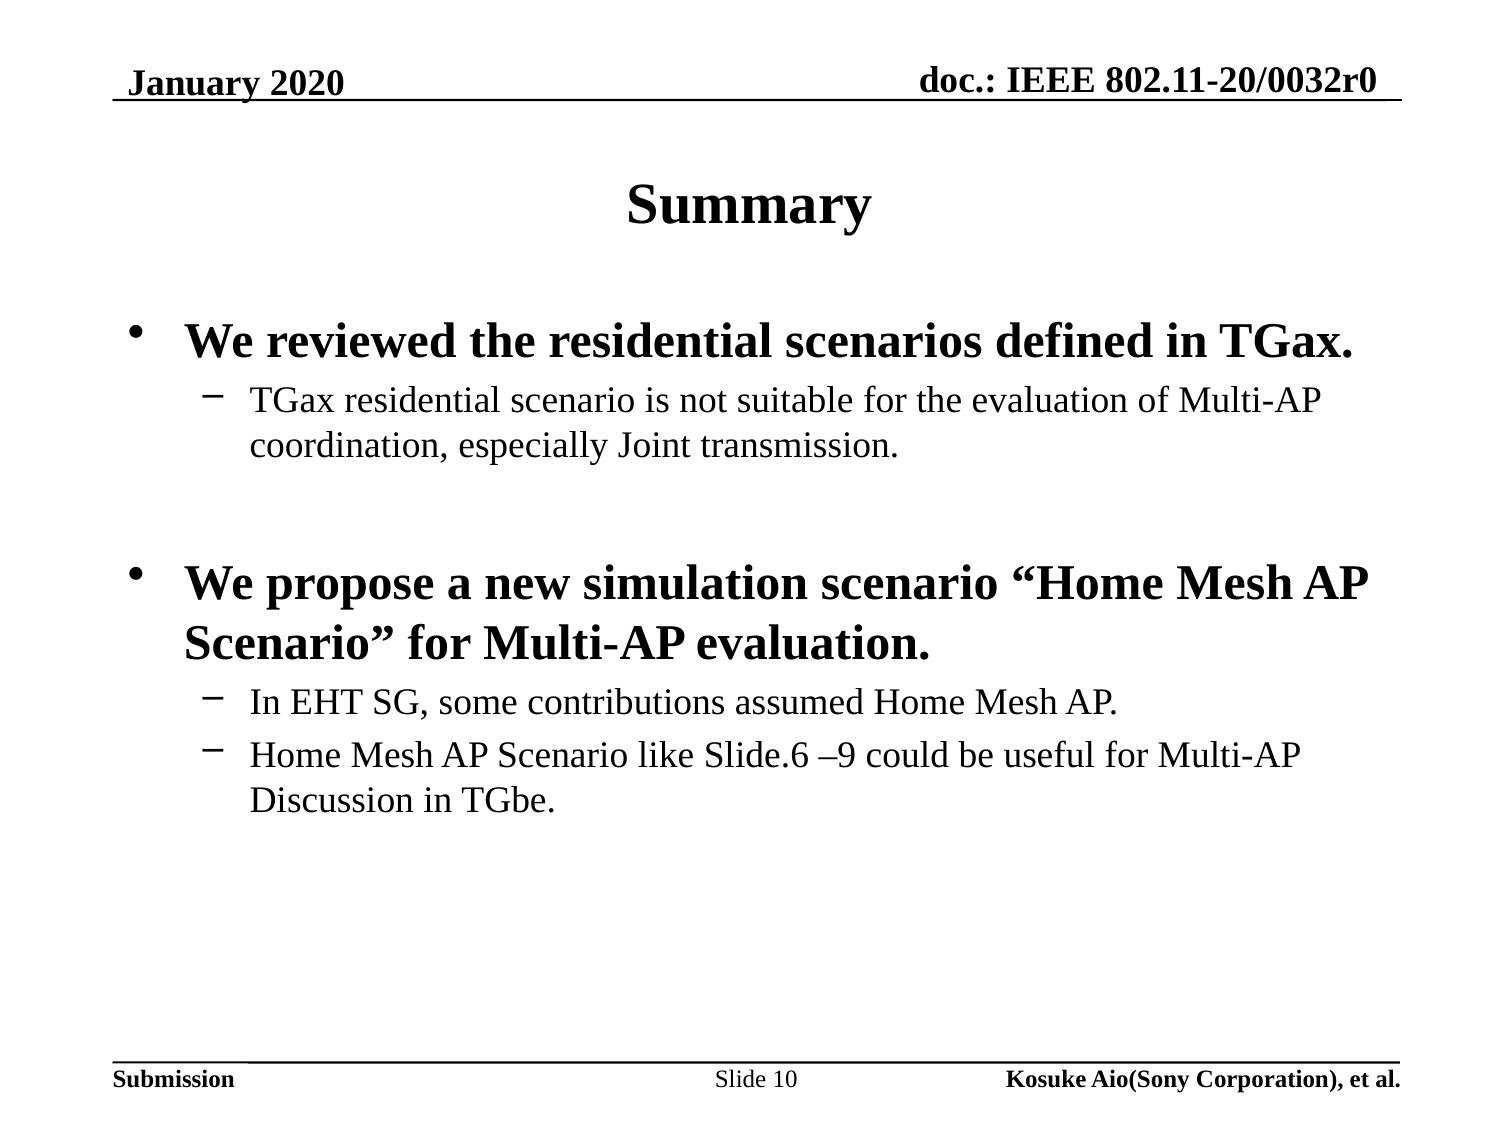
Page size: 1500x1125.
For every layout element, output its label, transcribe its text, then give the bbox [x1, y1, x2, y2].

title Summary [112, 112, 1388, 288]
slide_number Slide 10 [712, 1063, 801, 1093]
list We reviewed the residential scenarios defined in TGax. TGax residential scenario is not suitable for the evaluation of Multi-AP coordination, especially Joint transmission. We propose a new simulation scenario “Home Mesh AP Scenario” for Multi-AP evaluation. In EHT SG, some contributions assumed Home Mesh AP. Home Mesh AP Scenario like Slide.6 –9 could be useful for Multi-AP Discussion in TGbe. [112, 299, 1463, 1063]
footer Kosuke Aio(Sony Corporation), et al. [962, 1063, 1402, 1093]
